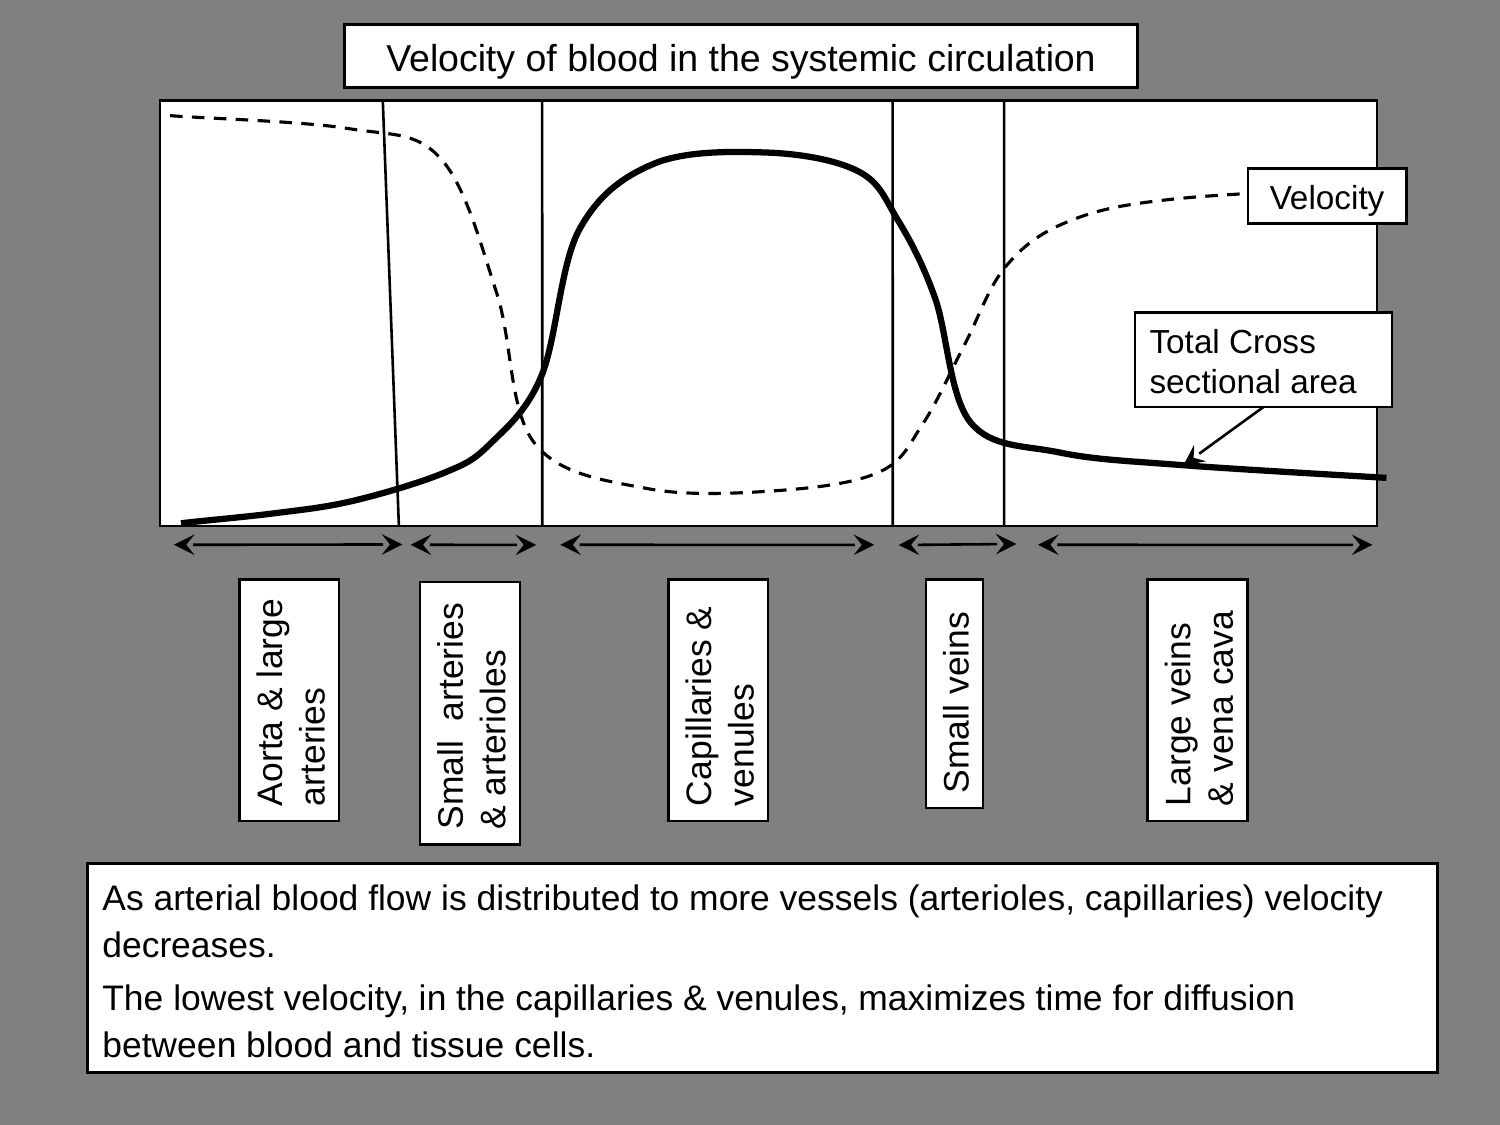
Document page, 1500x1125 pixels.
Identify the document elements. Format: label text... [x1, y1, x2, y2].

text_box Large veins & vena cava [1147, 579, 1248, 821]
text_box As arterial blood flow is distributed to more vessels (arterioles, capillaries) velocity decreases. The lowest velocity, in the capillaries & venules, maximizes time for diffusion between blood and tissue cells. [87, 863, 1438, 1073]
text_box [159, 100, 1407, 546]
text_box Small arteries & arterioles [420, 581, 520, 845]
text_box Aorta & large arteries [239, 579, 340, 821]
text_box Capillaries & venules [668, 579, 768, 821]
text_box Small veins [925, 579, 984, 809]
title Velocity of blood in the systemic circulation [343, 23, 1139, 89]
